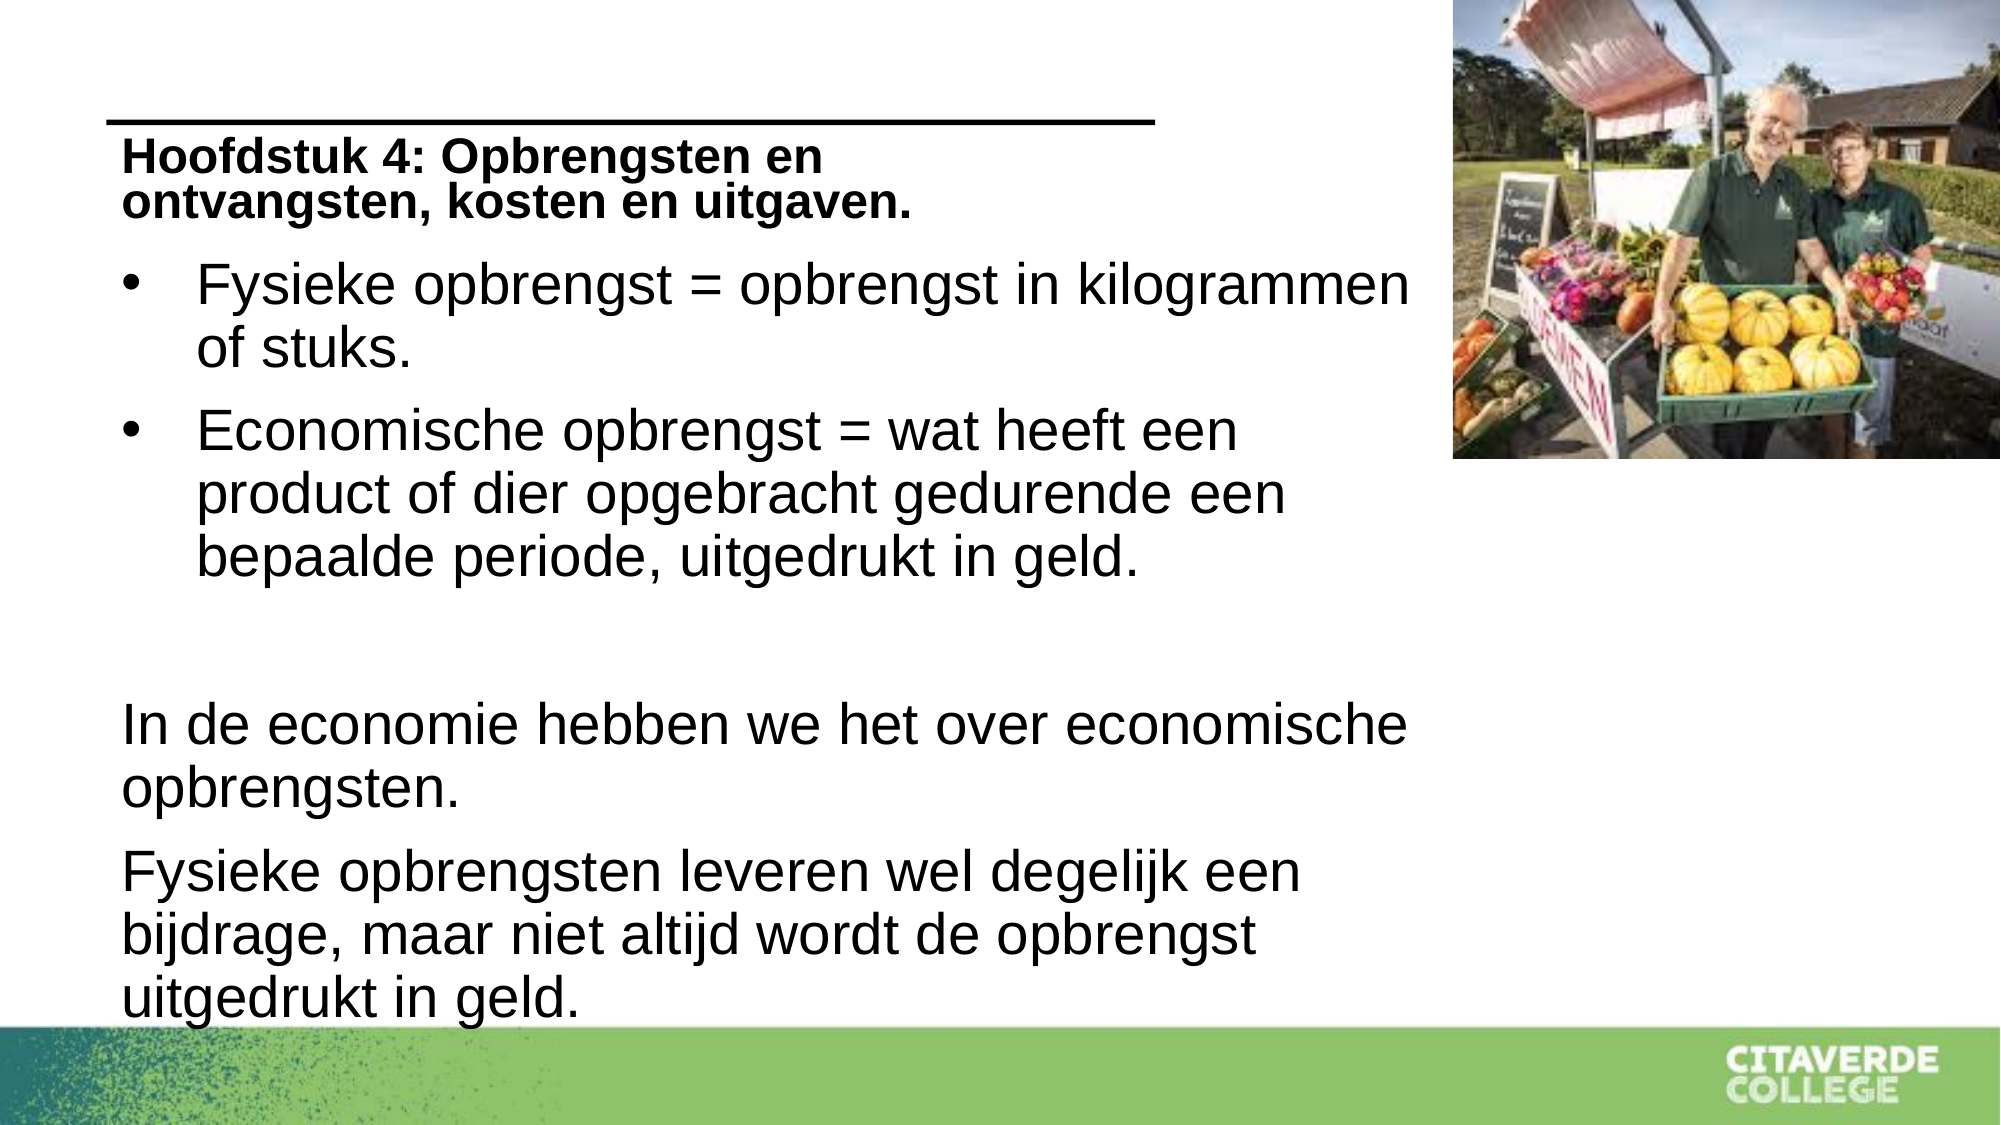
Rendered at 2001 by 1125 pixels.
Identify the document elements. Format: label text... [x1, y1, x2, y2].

title Hoofdstuk 4: Opbrengsten en ontvangsten, kosten en uitgaven. [106, 119, 1155, 247]
list Fysieke opbrengst = opbrengst in kilogrammen of stuks. Economische opbrengst = wat heeft een product of dier opgebracht gedurende een bepaalde periode, uitgedrukt in geld. In de economie hebben we het over economische opbrengsten. Fysieke opbrengsten leveren wel degelijk een bijdrage, maar niet altijd wordt de opbrengst uitgedrukt in geld. [106, 246, 1453, 965]
picture [0, 0, 2001, 1125]
